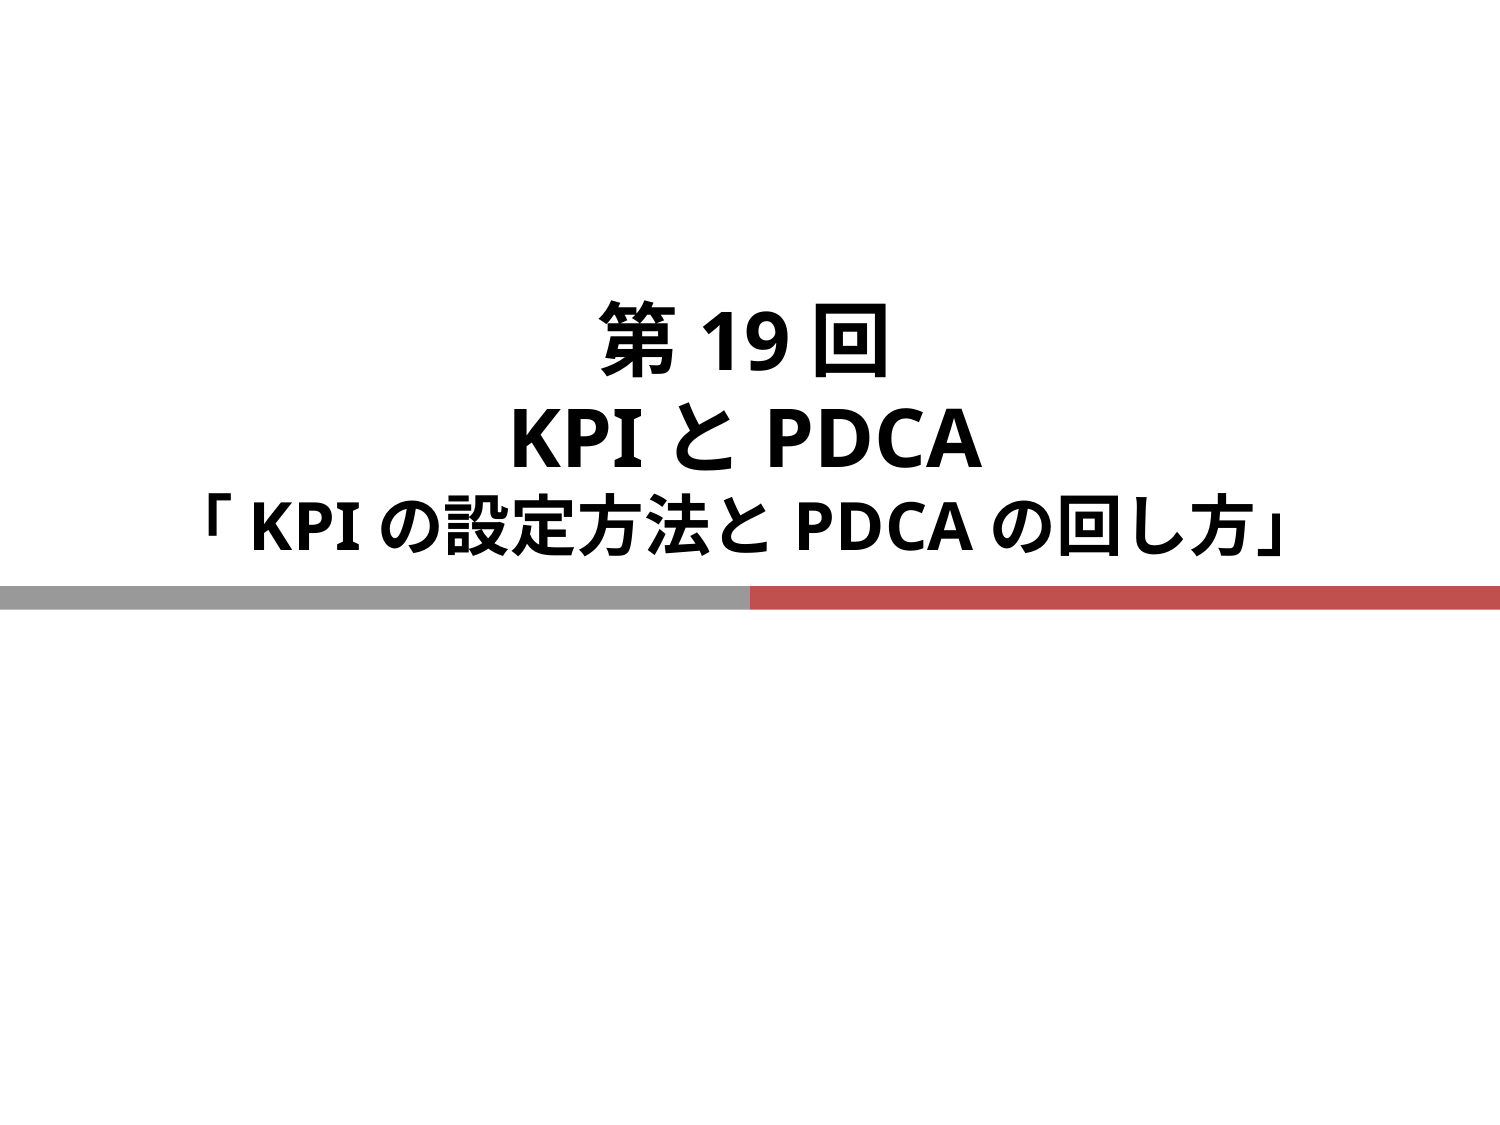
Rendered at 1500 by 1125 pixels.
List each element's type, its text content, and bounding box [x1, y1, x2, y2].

text_box 第19回 KPIとPDCA 「KPIの設定方法とPDCAの回し方」 [36, 281, 1454, 539]
